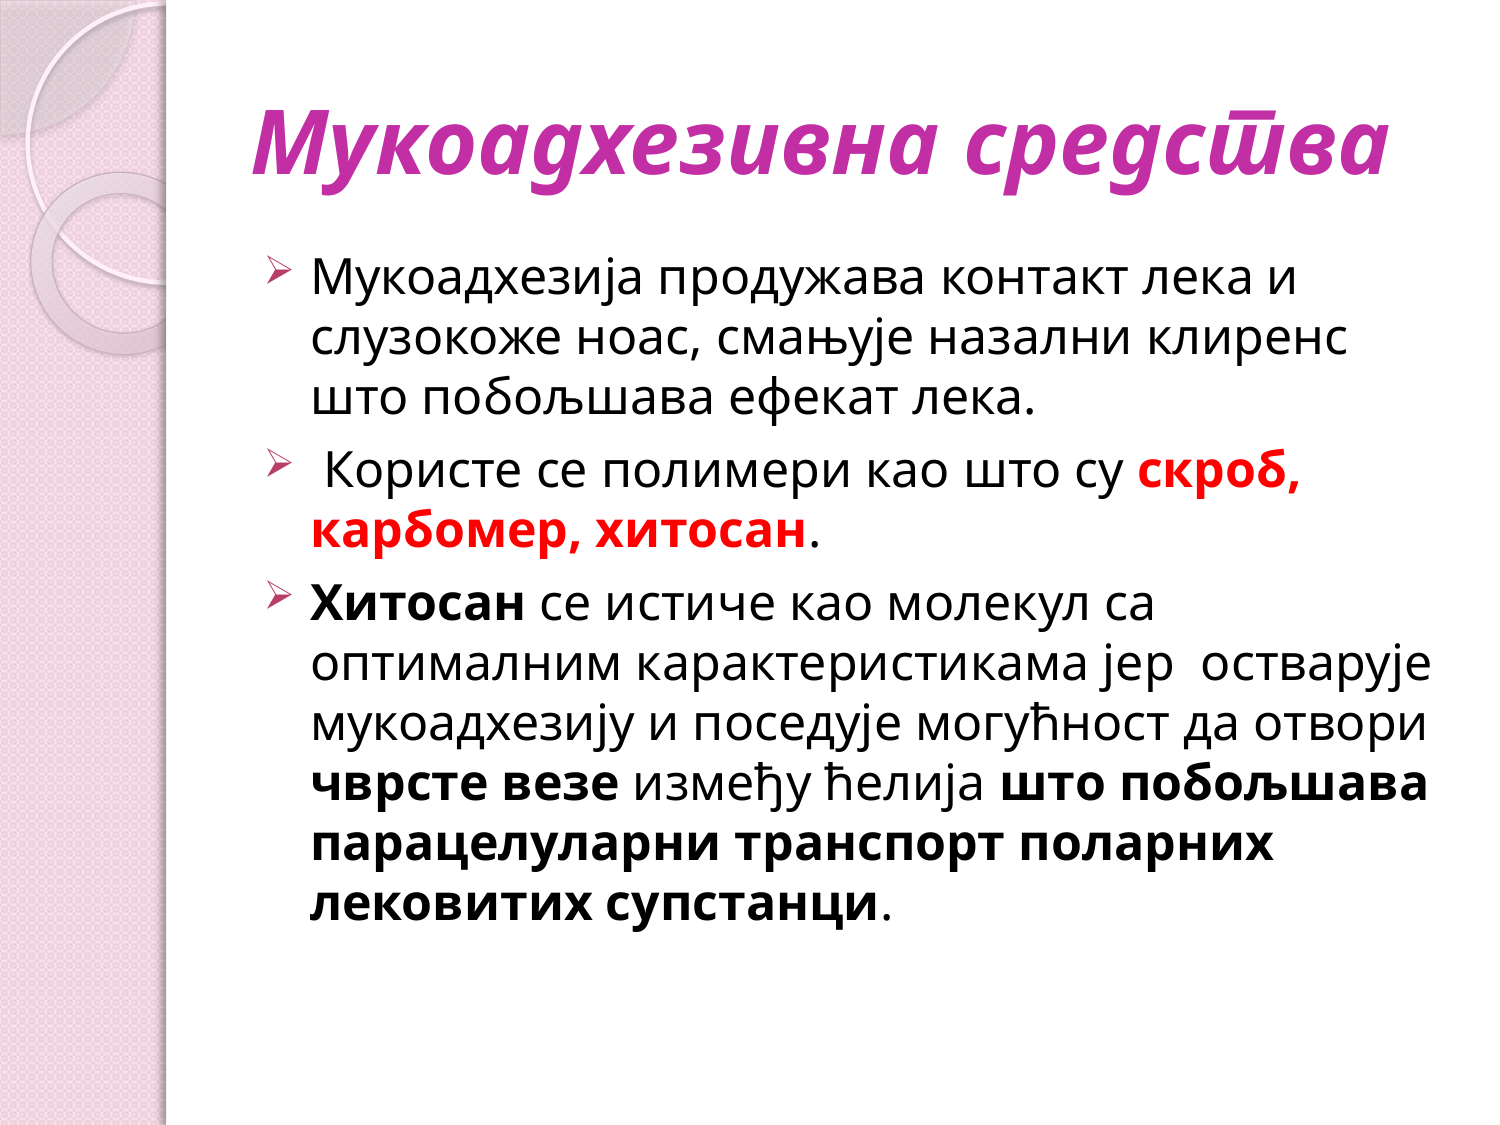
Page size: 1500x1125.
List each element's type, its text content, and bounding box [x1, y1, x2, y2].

list Мукоадхезија продужава контакт лека и слузокоже ноас, смањује назални клиренс што побољшава ефекат лека. Користе се полимери као што су скроб, карбомер, хитосан. Хитосан се истиче као молекул са оптималним карактеристикама јер остварује мукоадхезију и поседује могућност да отвори чврсте везе између ћелија што побољшава парацелуларни транспорт поларних лековитих супстанци. [235, 237, 1466, 1025]
title Мукоадхезивна средства [235, 45, 1466, 233]
